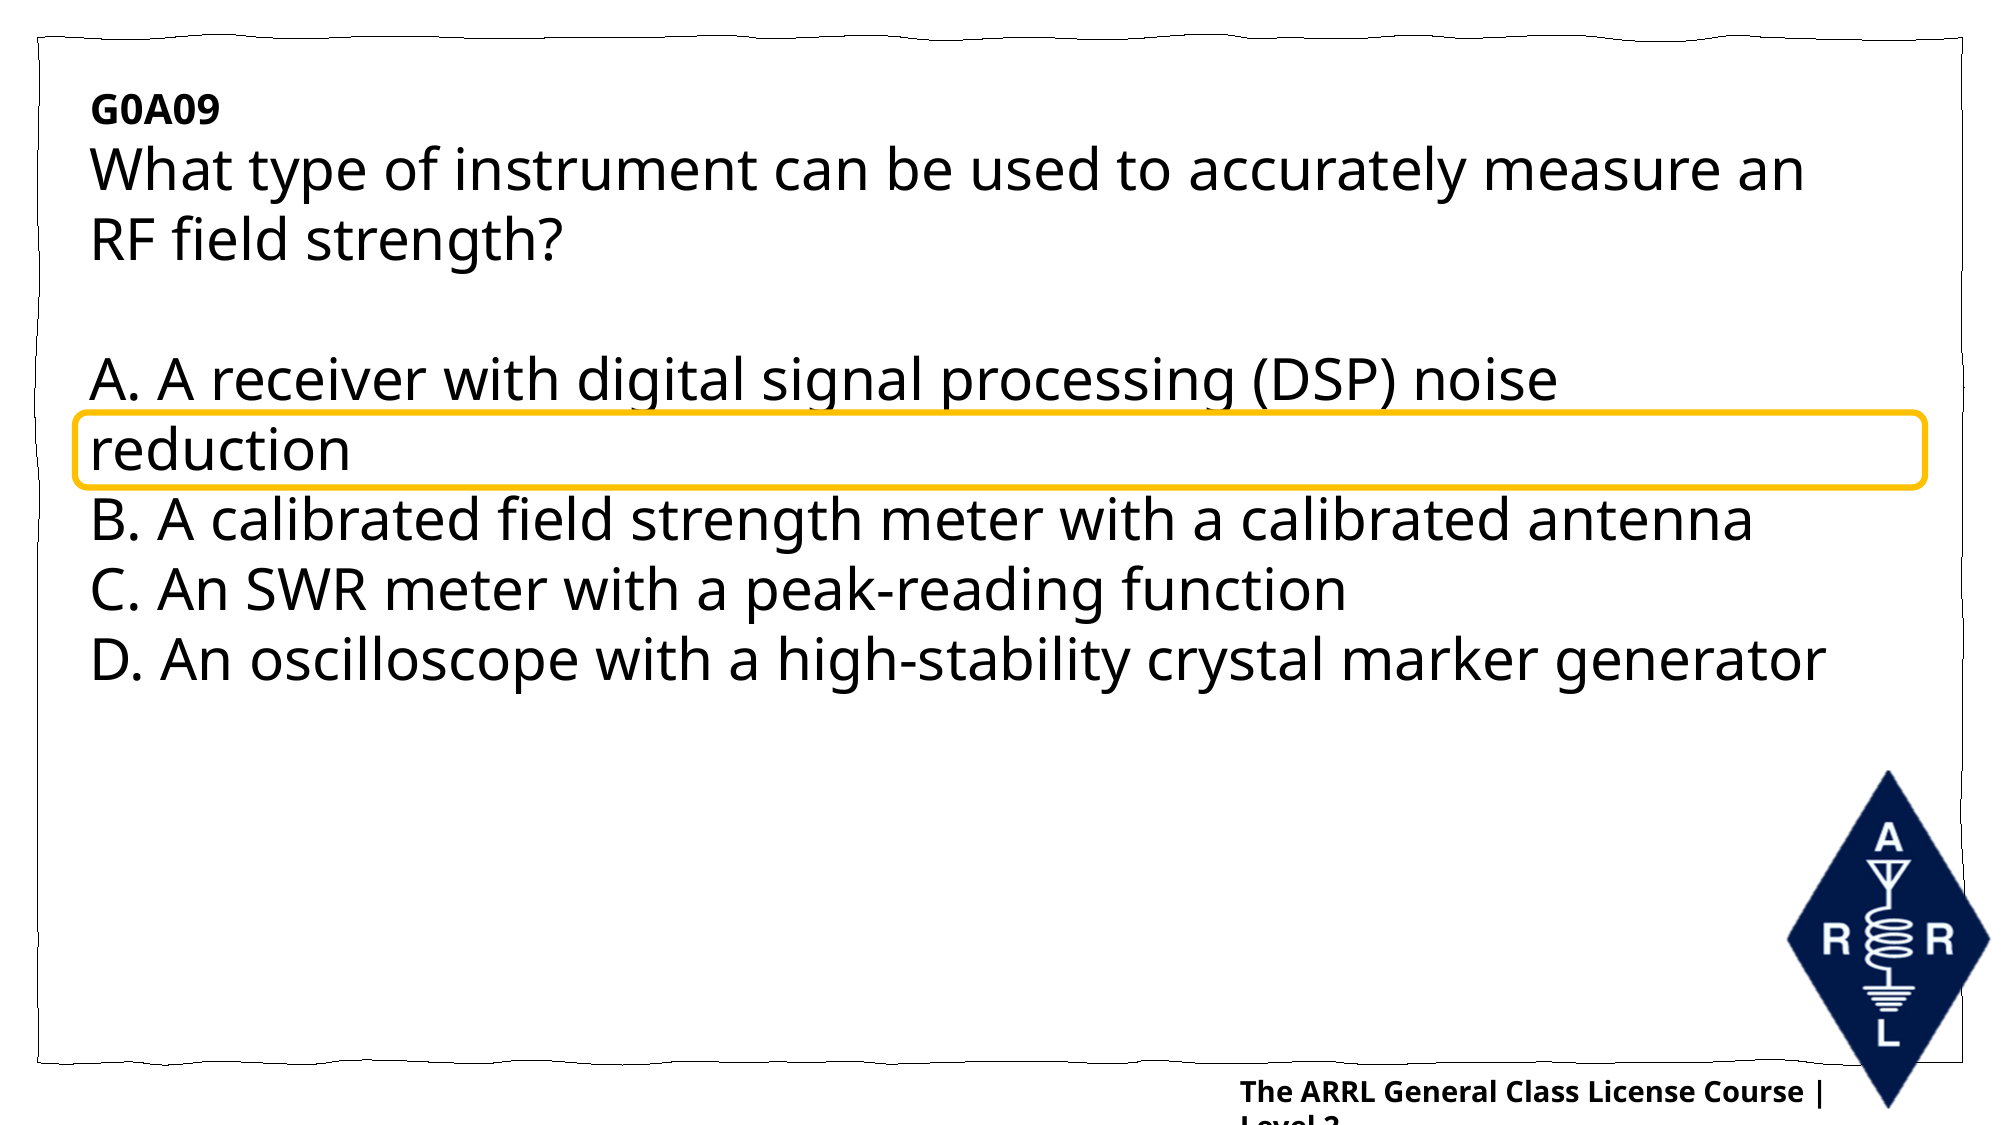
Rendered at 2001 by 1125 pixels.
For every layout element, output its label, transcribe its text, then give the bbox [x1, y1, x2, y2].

picture [1773, 752, 1999, 1125]
text_box G0A09 What type of instrument can be used to accurately measure an RF field strength? A. A receiver with digital signal processing (DSP) noise reduction B. A calibrated field strength meter with a calibrated antenna C. An SWR meter with a peak-reading function D. An oscilloscope with a high-stability crystal marker generator [75, 483, 1850, 700]
text_box [73, 411, 1927, 489]
text_box G0A09 What type of instrument can be used to accurately measure an RF field strength? A. A receiver with digital signal processing (DSP) noise reduction B. A calibrated field strength meter with a calibrated antenna C. An SWR meter with a peak-reading function D. An oscilloscope with a high-stability crystal marker generator [75, 75, 1850, 417]
